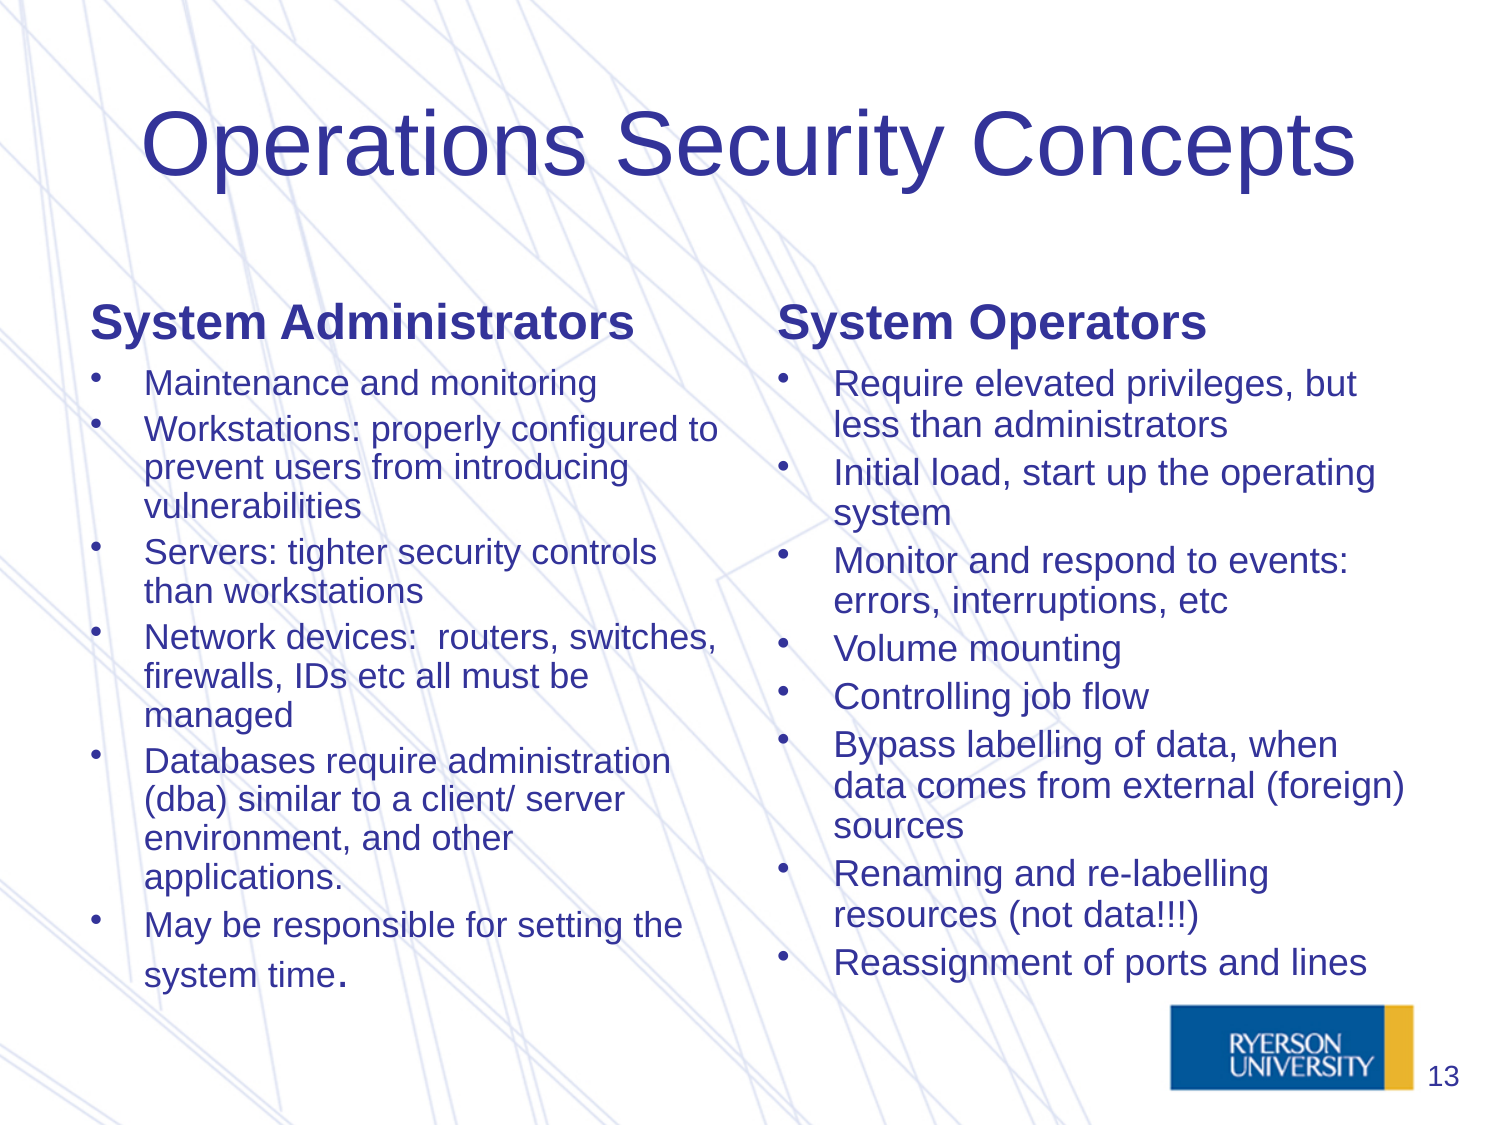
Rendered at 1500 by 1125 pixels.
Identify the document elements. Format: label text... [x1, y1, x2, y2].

list Maintenance and monitoring Workstations: properly configured to prevent users from introducing vulnerabilities Servers: tighter security controls than workstations Network devices: routers, switches, firewalls, IDs etc all must be managed Databases require administration (dba) similar to a client/ server environment, and other applications. May be responsible for setting the system time. [74, 356, 738, 1006]
list System Administrators [74, 251, 738, 356]
title Operations Security Concepts [74, 44, 1426, 233]
slide_number 13 [1399, 1049, 1476, 1113]
list System Operators [761, 251, 1426, 356]
picture [0, 0, 1500, 1125]
list Require elevated privileges, but less than administrators Initial load, start up the operating system Monitor and respond to events: errors, interruptions, etc Volume mounting Controlling job flow Bypass labelling of data, when data comes from external (foreign) sources Renaming and re-labelling resources (not data!!!) Reassignment of ports and lines [761, 356, 1426, 1006]
